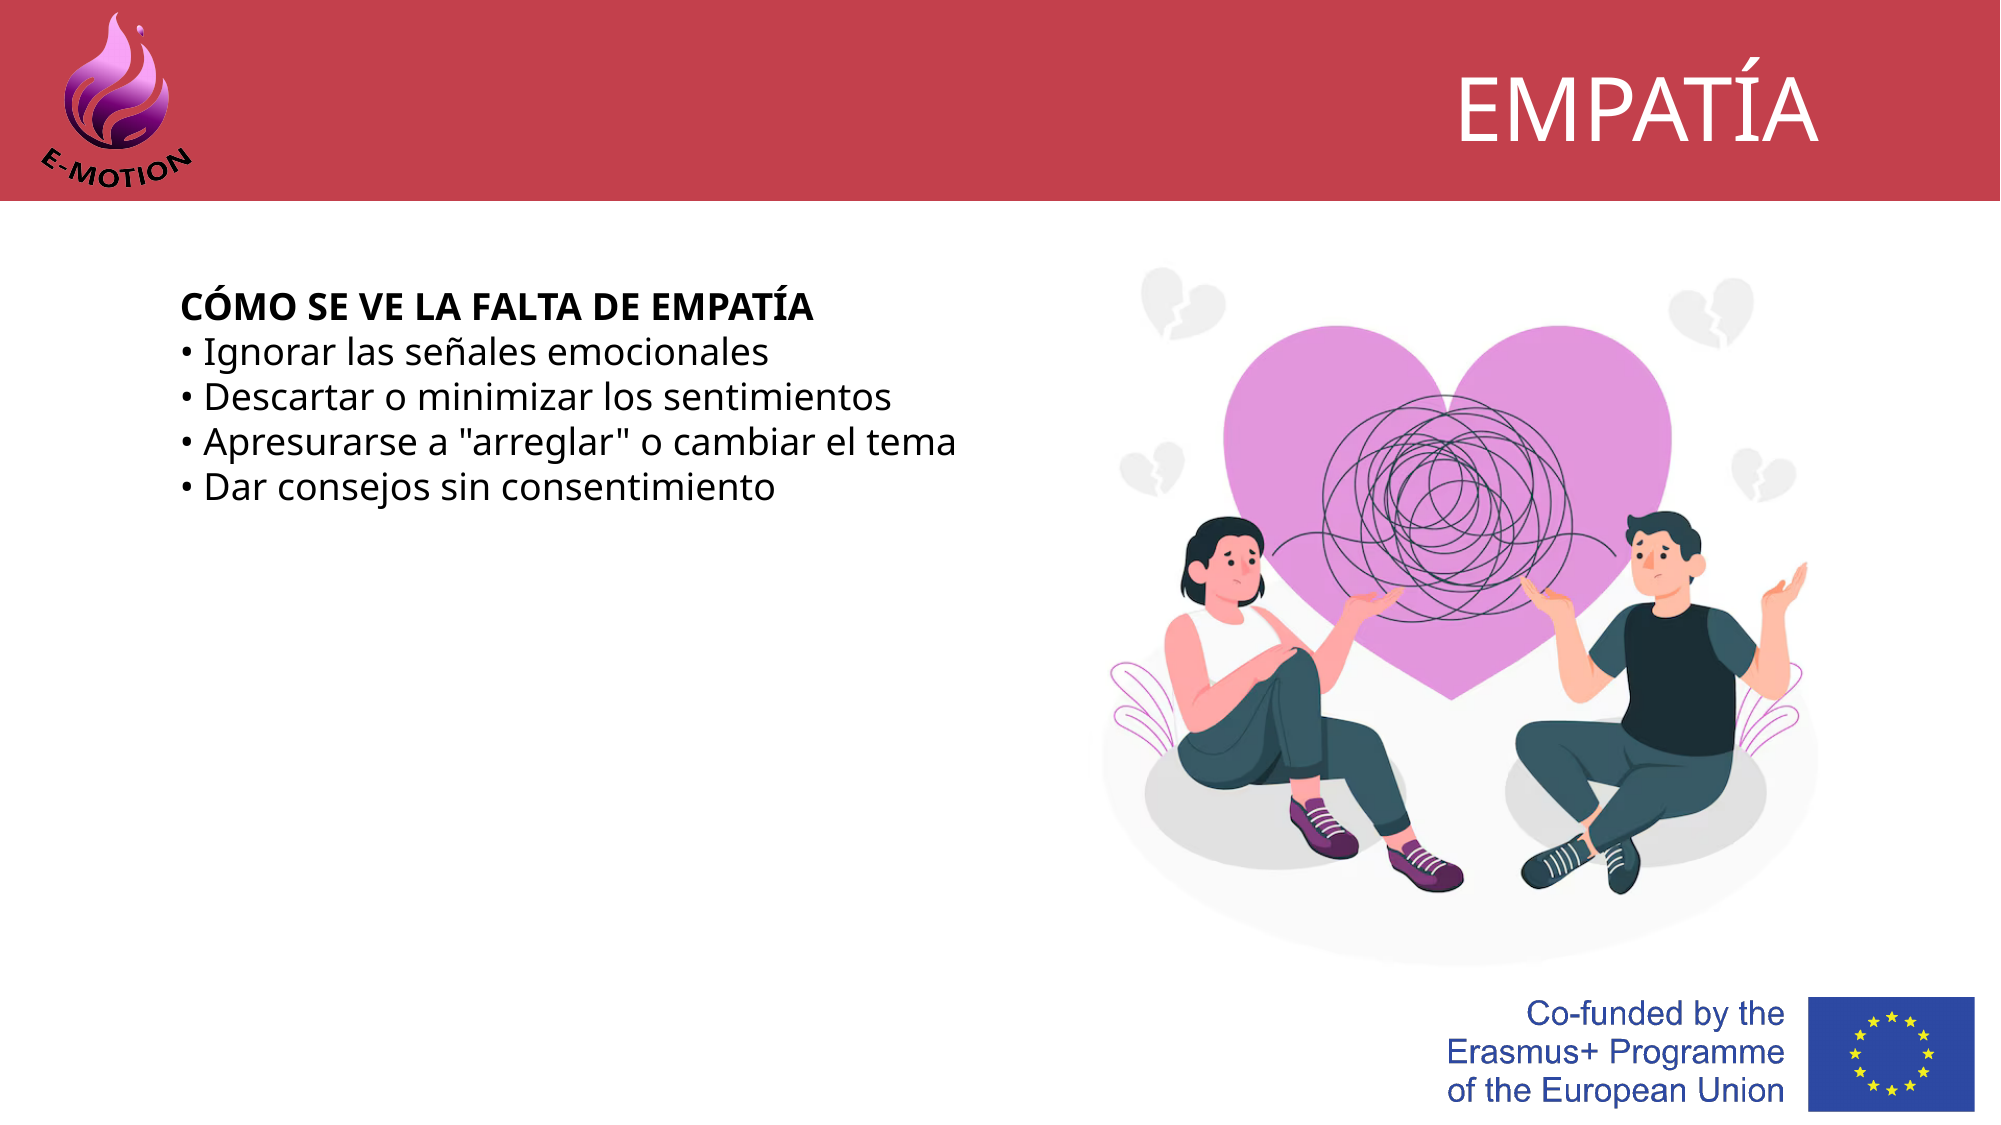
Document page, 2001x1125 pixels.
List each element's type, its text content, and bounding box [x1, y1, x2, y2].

picture [1396, 995, 1975, 1116]
text_box EMPATÍA [576, 44, 1836, 275]
picture [1074, 210, 1846, 982]
picture [0, 0, 253, 247]
text_box CÓMO SE VE LA FALTA DE EMPATÍA • Ignorar las señales emocionales • Descartar o minimizar los sentimientos • Apresurarse a "arreglar" o cambiar el tema • Dar consejos sin consentimiento [164, 275, 1069, 516]
